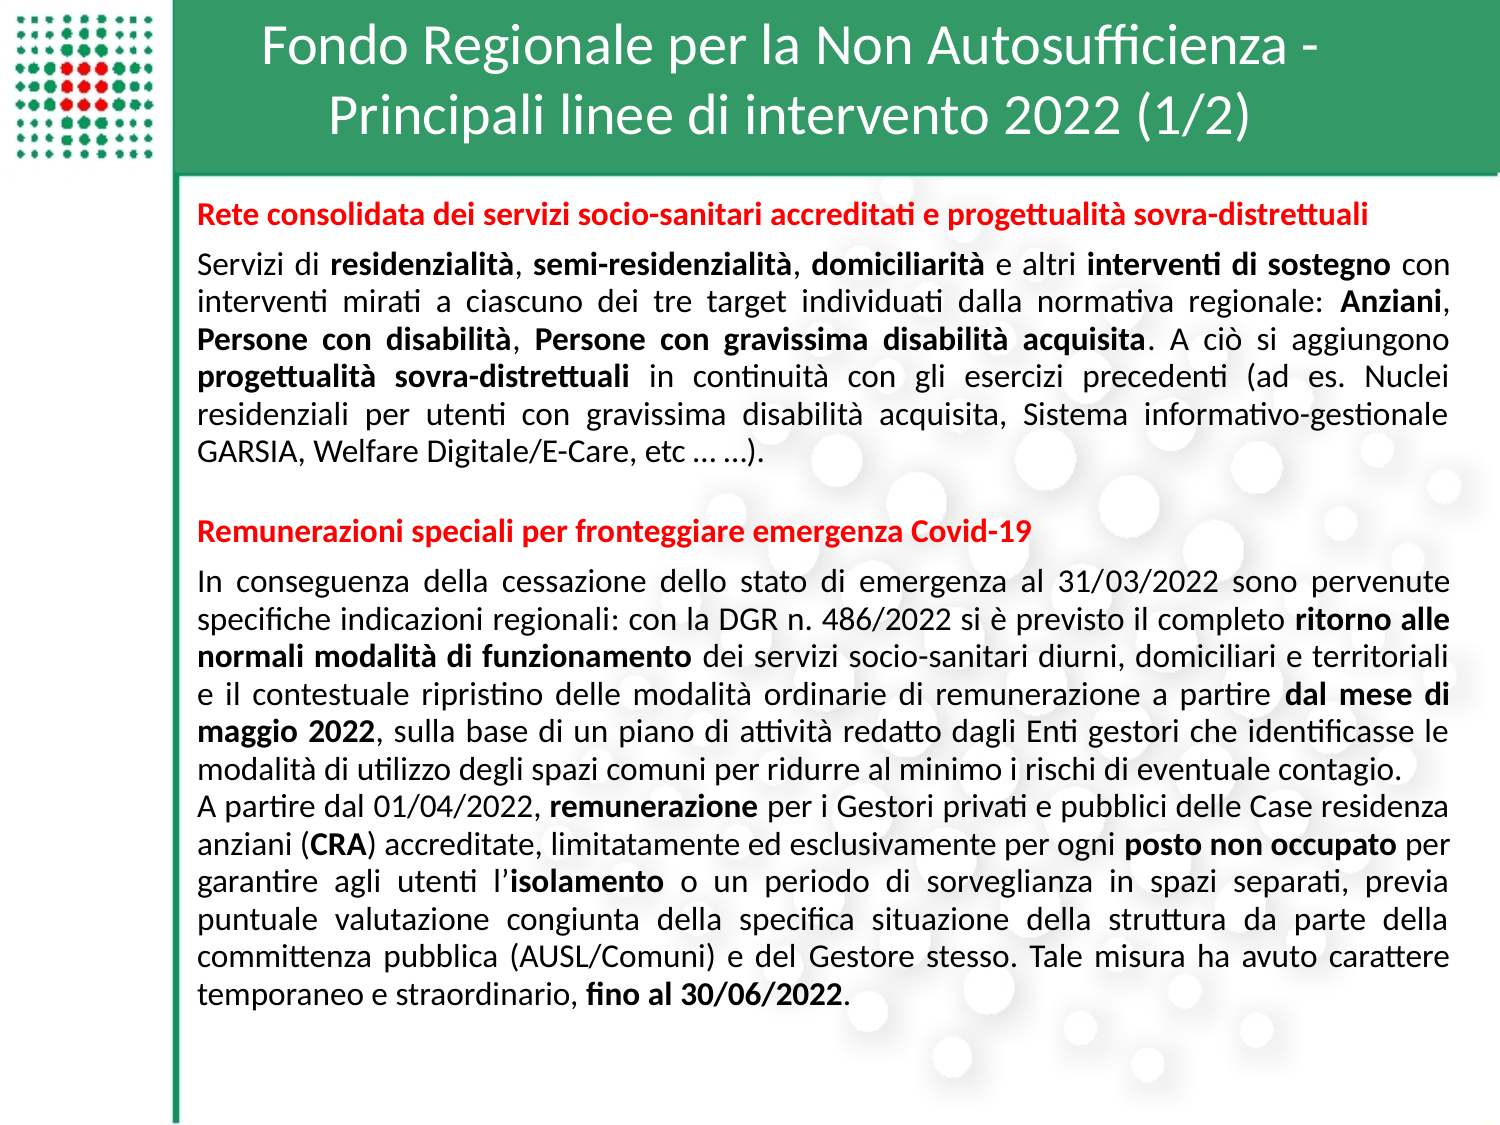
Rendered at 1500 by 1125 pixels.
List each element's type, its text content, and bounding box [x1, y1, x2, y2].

picture [0, 0, 1500, 1125]
text_box Rete consolidata dei servizi socio-sanitari accreditati e progettualità sovra-distrettuali Servizi di residenzialità, semi-residenzialità, domiciliarità e altri interventi di sostegno con interventi mirati a ciascuno dei tre target individuati dalla normativa regionale: Anziani, Persone con disabilità, Persone con gravissima disabilità acquisita. A ciò si aggiungono progettualità sovra-distrettuali in continuità con gli esercizi precedenti (ad es. Nuclei residenziali per utenti con gravissima disabilità acquisita, Sistema informativo-gestionale GARSIA, Welfare Digitale/E-Care, etc … …). Remunerazioni speciali per fronteggiare emergenza Covid-19 In conseguenza della cessazione dello stato di emergenza al 31/03/2022 sono pervenute specifiche indicazioni regionali: con la DGR n. 486/2022 si è previsto il completo ritorno alle normali modalità di funzionamento dei servizi socio-sanitari diurni, domiciliari e territoriali e il contestuale ripristino delle modalità ordinarie di remunerazione a partire dal mese di maggio 2022, sulla base di un piano di attività redatto dagli Enti gestori che identificasse le modalità di utilizzo degli spazi comuni per ridurre al minimo i rischi di eventuale contagio. A partire dal 01/04/2022, remunerazione per i Gestori privati e pubblici delle Case residenza anziani (CRA) accreditate, limitatamente ed esclusivamente per ogni posto non occupato per garantire agli utenti l’isolamento o un periodo di sorveglianza in spazi separati, previa puntuale valutazione congiunta della specifica situazione della struttura da parte della committenza pubblica (AUSL/Comuni) e del Gestore stesso. Tale misura ha avuto carattere temporaneo e straordinario, fino al 30/06/2022. [189, 184, 1459, 1057]
text_box Fondo Regionale per la Non Autosufficienza - Principali linee di intervento 2022 (1/2) [161, 0, 1421, 155]
